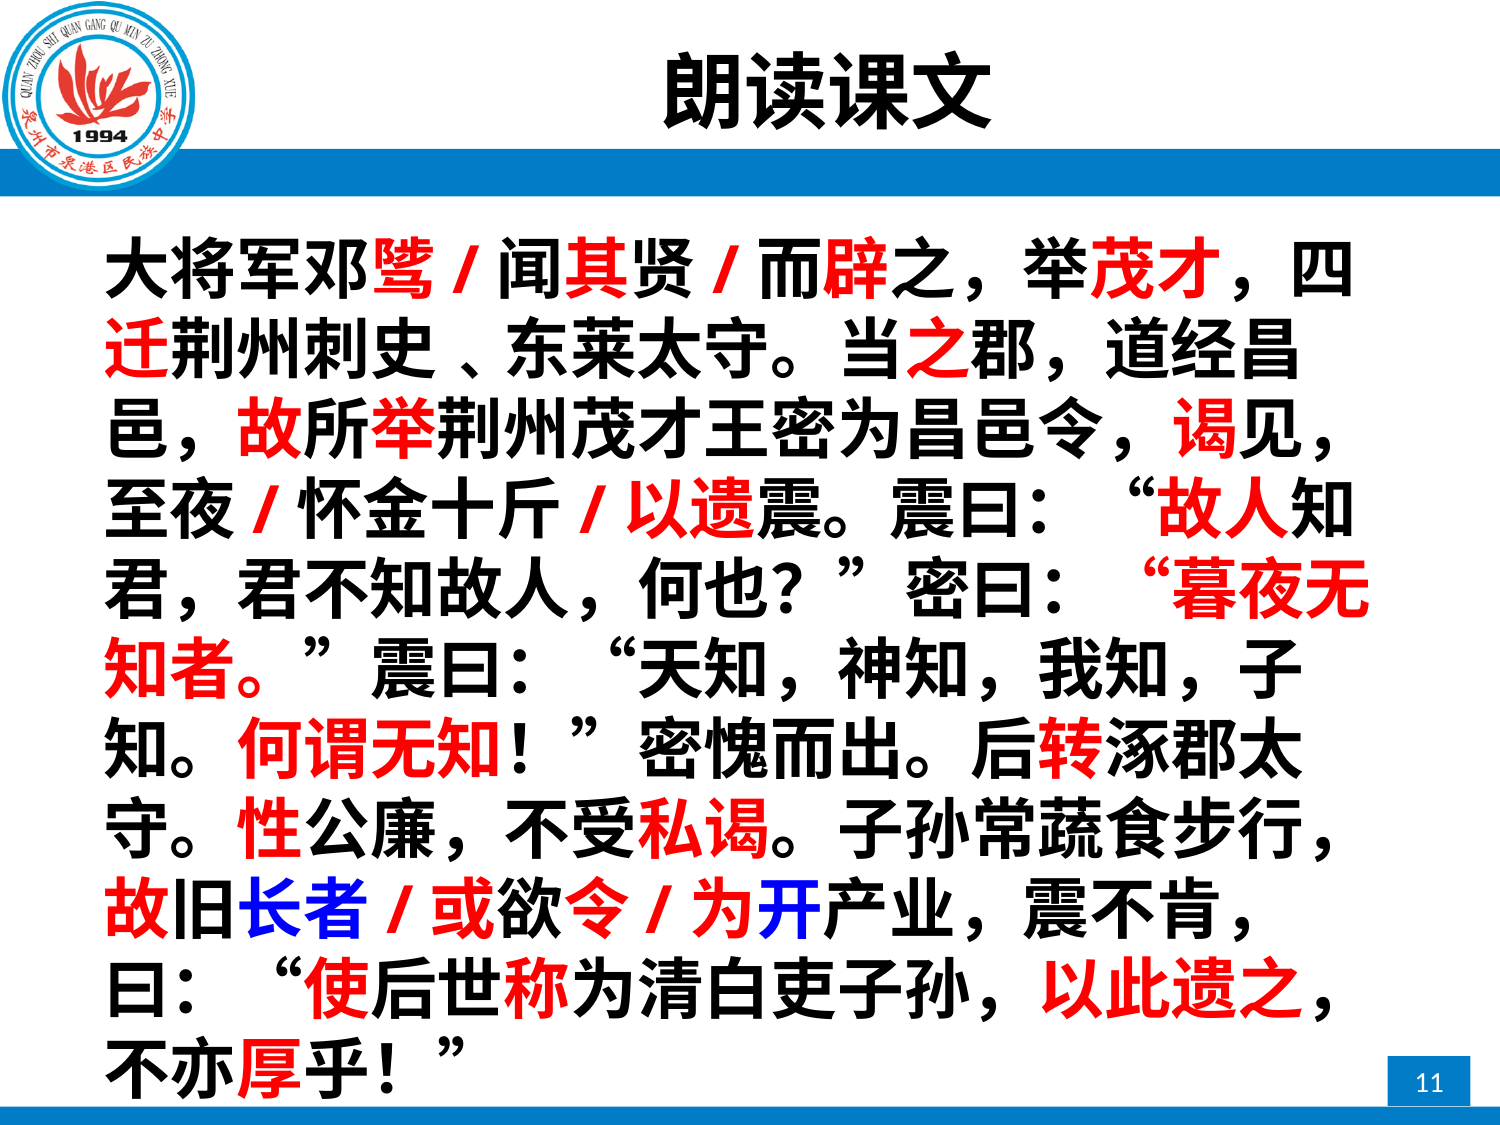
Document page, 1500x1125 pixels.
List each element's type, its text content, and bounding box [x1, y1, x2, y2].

picture [110, 1, 195, 79]
text_box 大将军邓骘/闻其贤/而辟之，举茂才，四迁荆州刺史﹑东莱太守。当之郡，道经昌邑，故所举荆州茂才王密为昌邑令，谒见，至夜/怀金十斤/以遗震。震曰：“故人知君，君不知故人，何也？”密曰：“暮夜无知者。”震曰：“天知，神知，我知，子知。何谓无知！”密愧而出。后转涿郡太守。性公廉，不受私谒。子孙常蔬食步行，故旧长者/或欲令/为开产业，震不肯，曰：“使后世称为清白吏子孙，以此遗之，不亦厚乎！” [88, 219, 1412, 1125]
title 朗读课文 [230, 45, 1425, 133]
picture [2, 107, 78, 191]
picture [9, 6, 189, 186]
picture [120, 114, 195, 191]
picture [2, 1, 88, 86]
